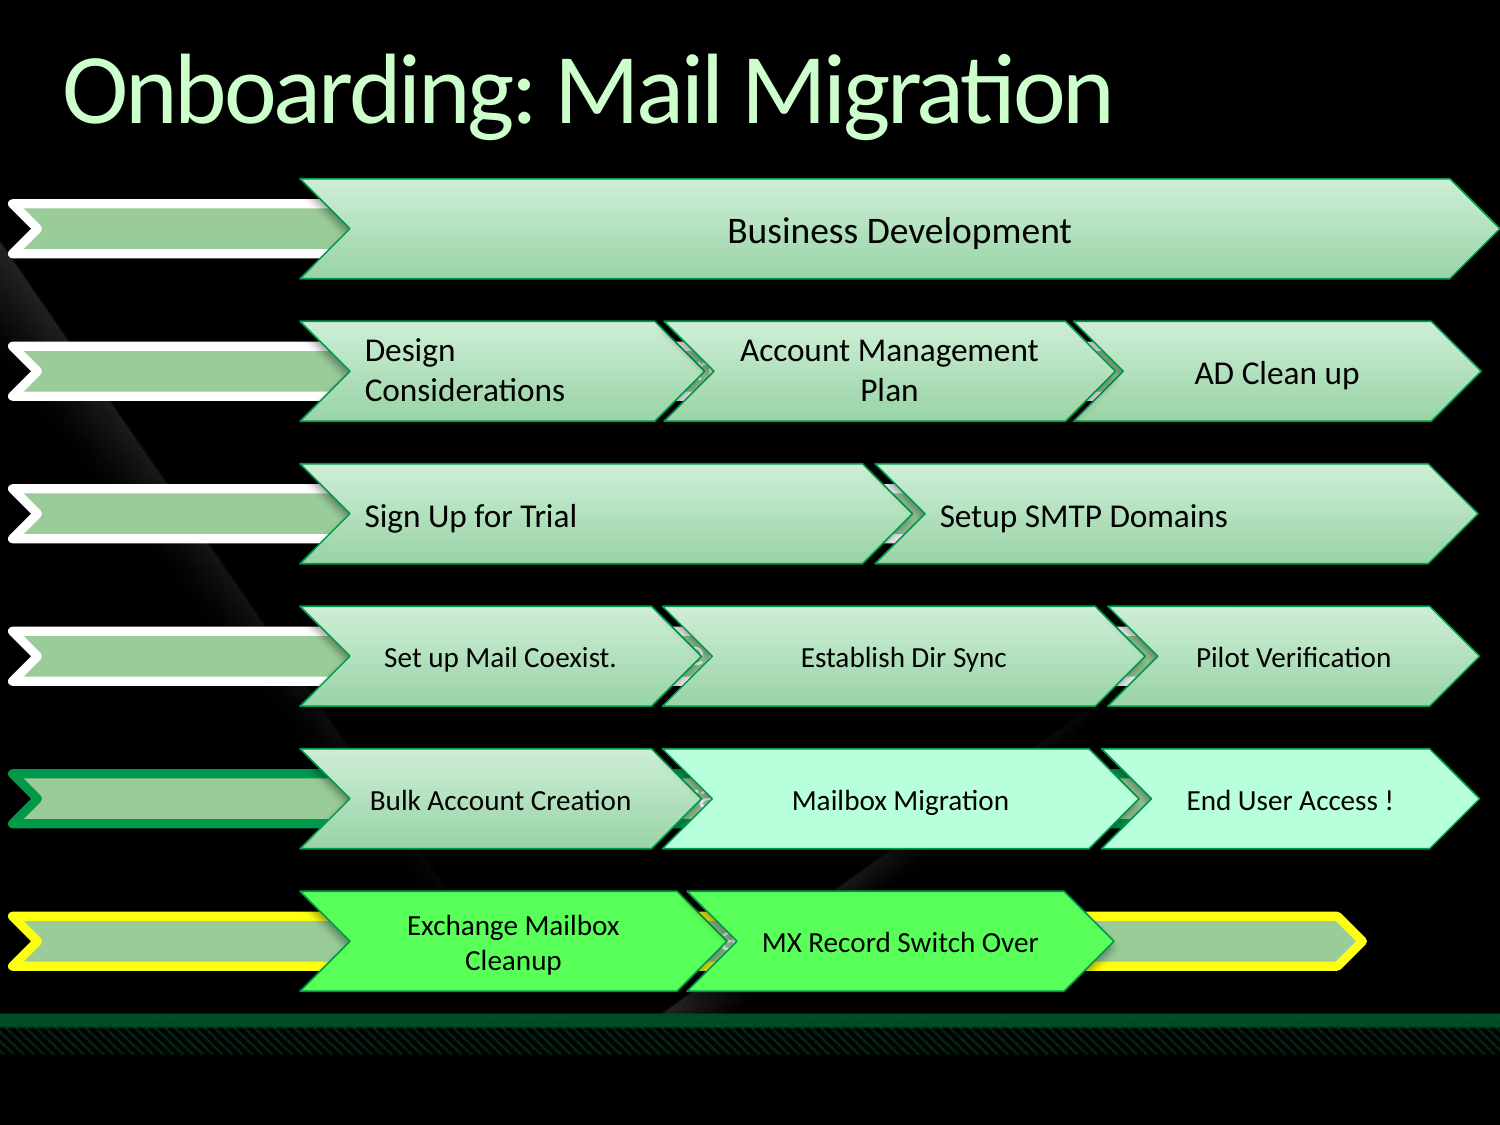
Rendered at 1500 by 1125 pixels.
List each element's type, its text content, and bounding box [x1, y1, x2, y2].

text_box Pilot Verification [1368, 605, 1481, 708]
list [12, 165, 1363, 292]
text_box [12, 878, 1363, 1004]
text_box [12, 593, 1363, 719]
title Onboarding: Mail Migration [62, 37, 1438, 147]
text_box End User Access ! [1368, 747, 1481, 850]
picture [0, 0, 1500, 1125]
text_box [12, 308, 300, 434]
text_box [12, 735, 1363, 862]
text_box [299, 178, 1500, 422]
text_box Setup SMTP Domains [1368, 462, 1479, 565]
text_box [12, 450, 1363, 577]
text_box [299, 890, 1115, 992]
